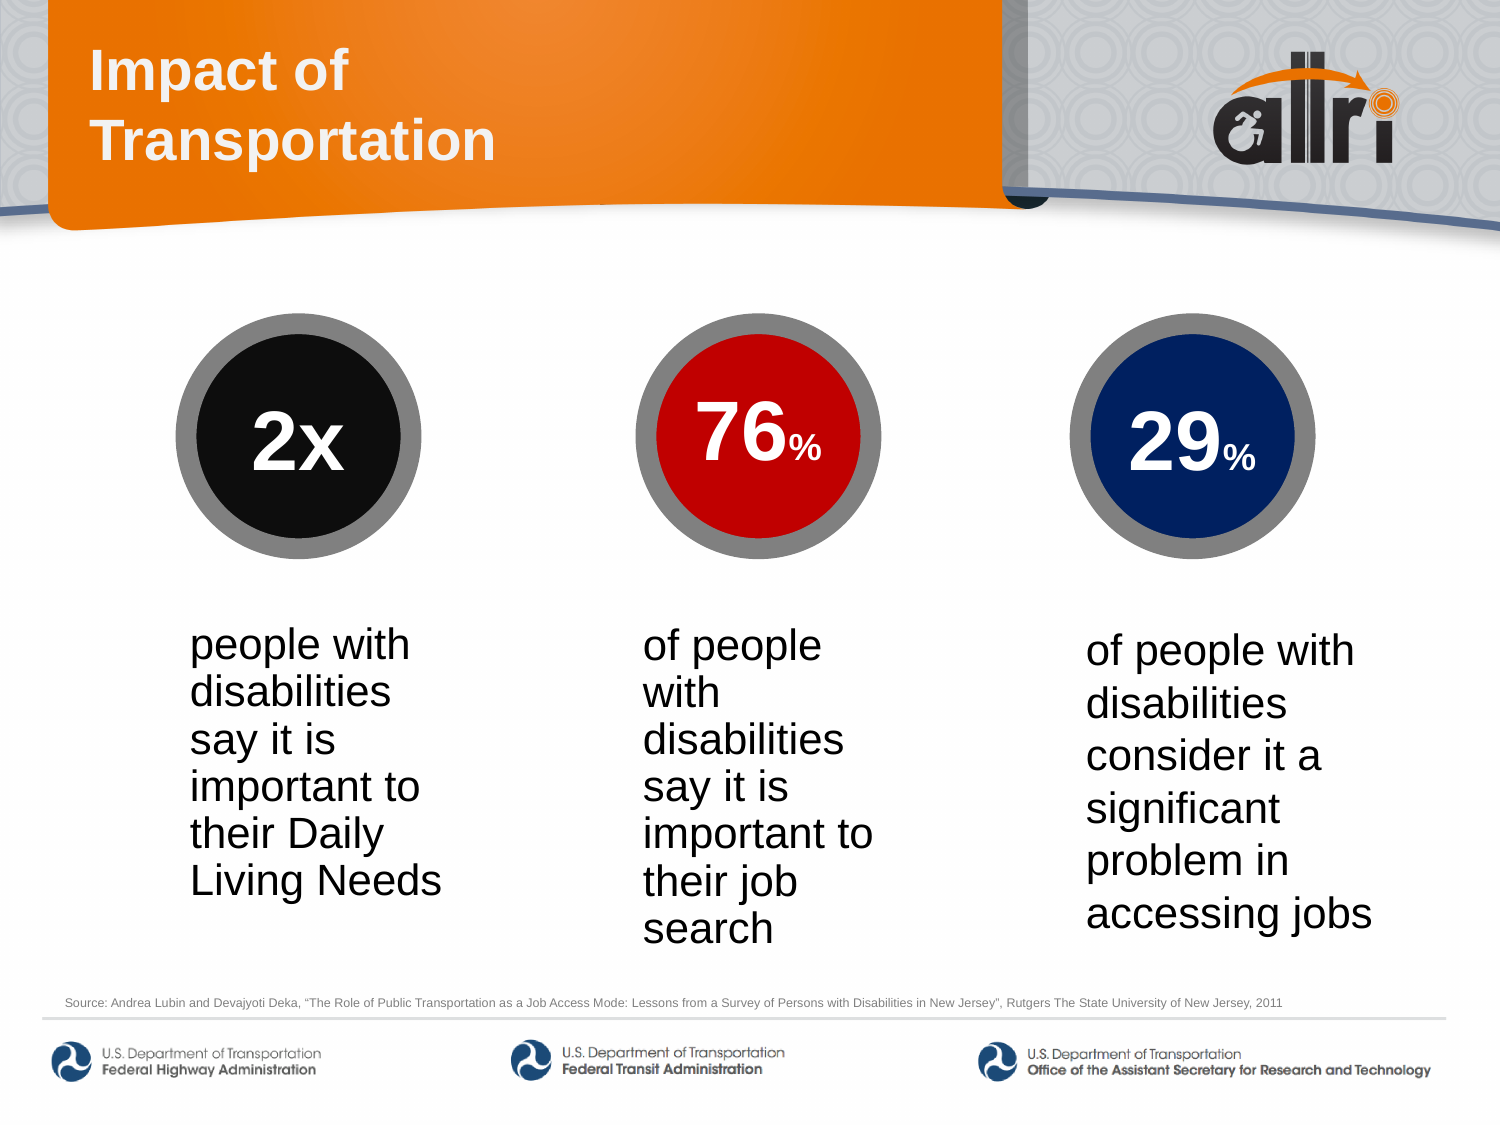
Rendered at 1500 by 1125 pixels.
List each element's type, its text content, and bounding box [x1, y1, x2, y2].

text_box 76% [643, 321, 874, 551]
text_box 2x [183, 321, 414, 551]
text_box Source: Andrea Lubin and Devajyoti Deka, “The Role of Public Transportation as a Job Access Mode: Lessons from a Survey of Persons with Disabilities in New Jersey”, Rutgers The State University of New Jersey, 2011 [50, 987, 1489, 1018]
list of people with disabilities consider it a significant problem in accessing jobs [1013, 614, 1393, 901]
text_box people with disabilities say it is important to their Daily Living Needs [118, 614, 461, 891]
title Impact of Transportation [75, 24, 975, 163]
text_box of people with disabilities say it is important to their job search [571, 614, 919, 833]
text_box 29% [1078, 321, 1308, 551]
picture [0, 0, 1500, 1125]
